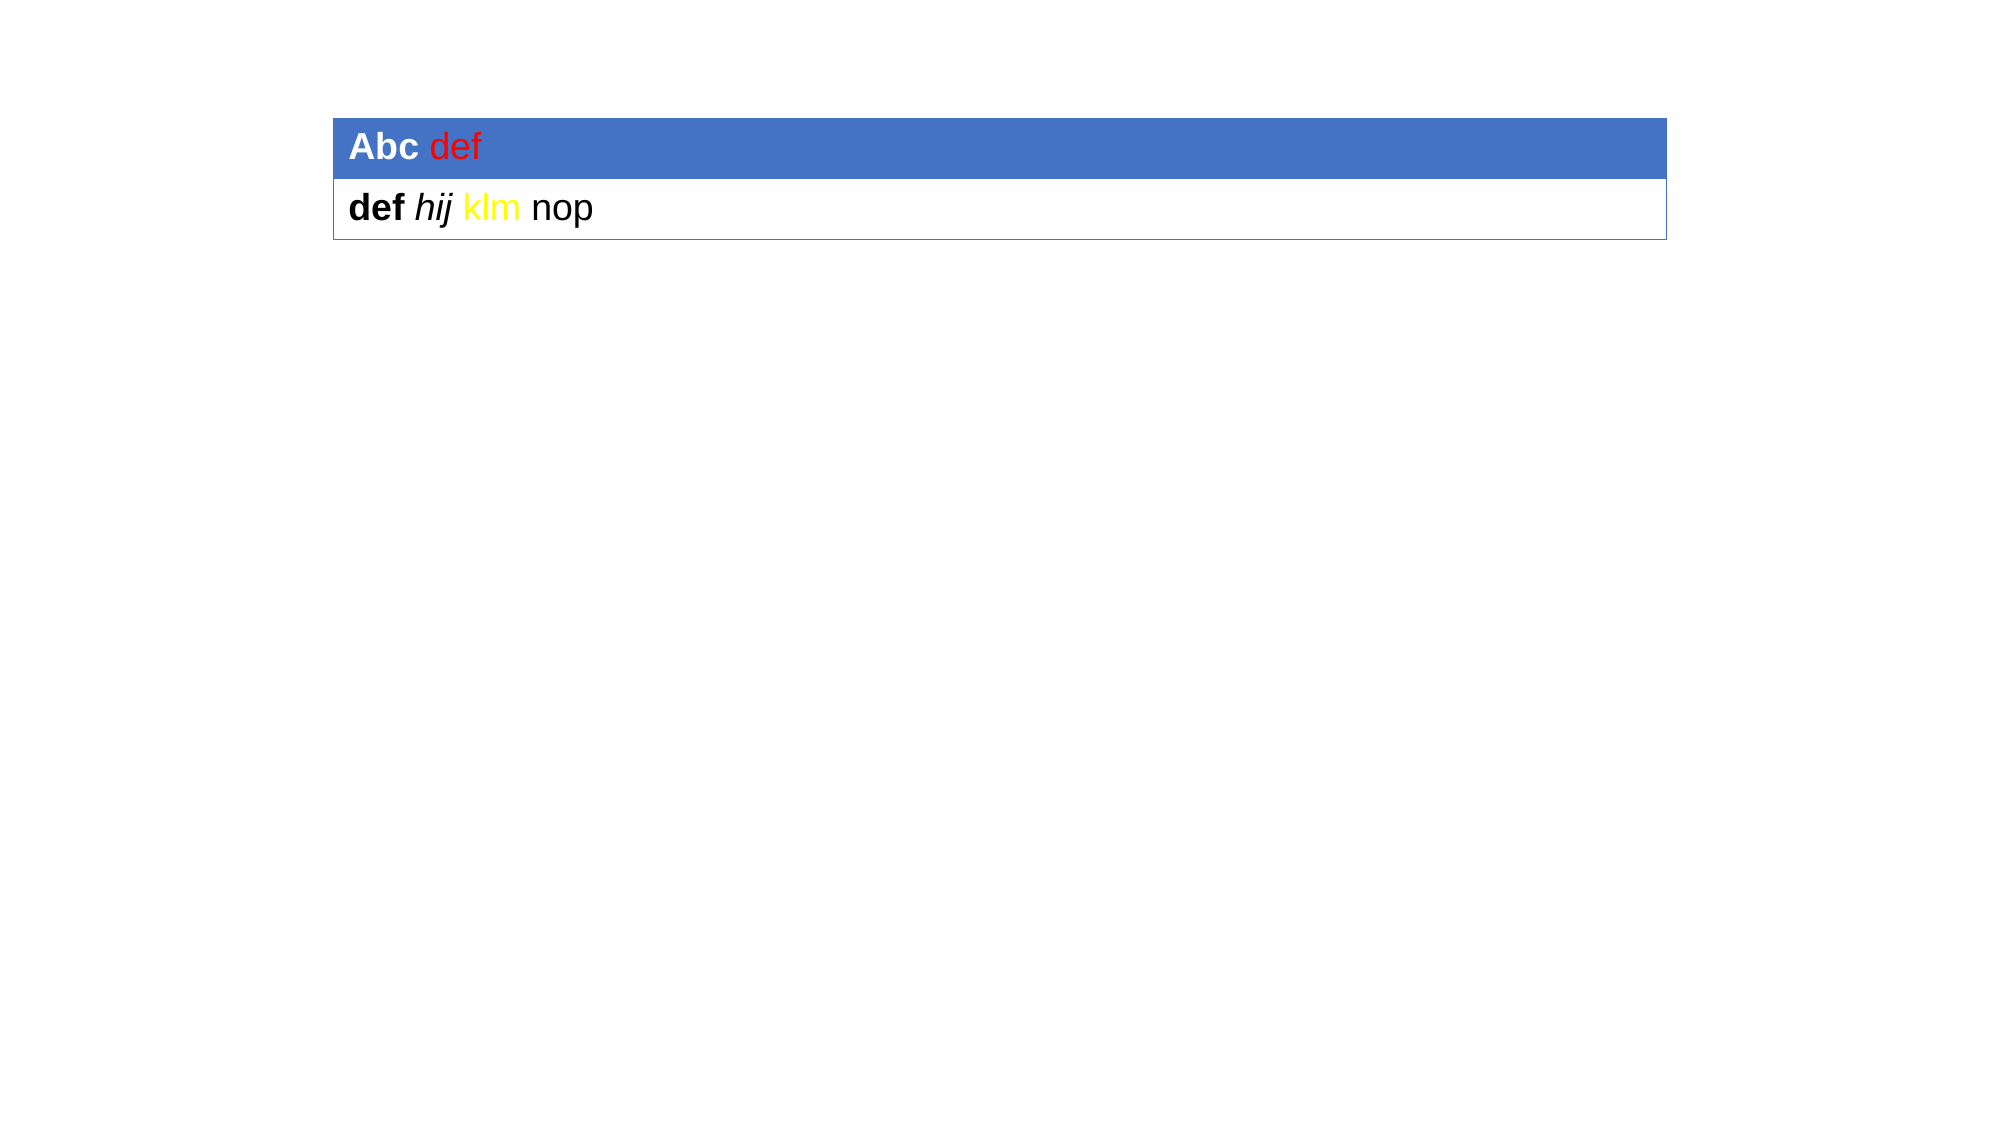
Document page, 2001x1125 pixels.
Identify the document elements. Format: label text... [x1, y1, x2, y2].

table_header Abc def [334, 119, 1666, 178]
table_cell def hij klm nop [334, 179, 1666, 239]
